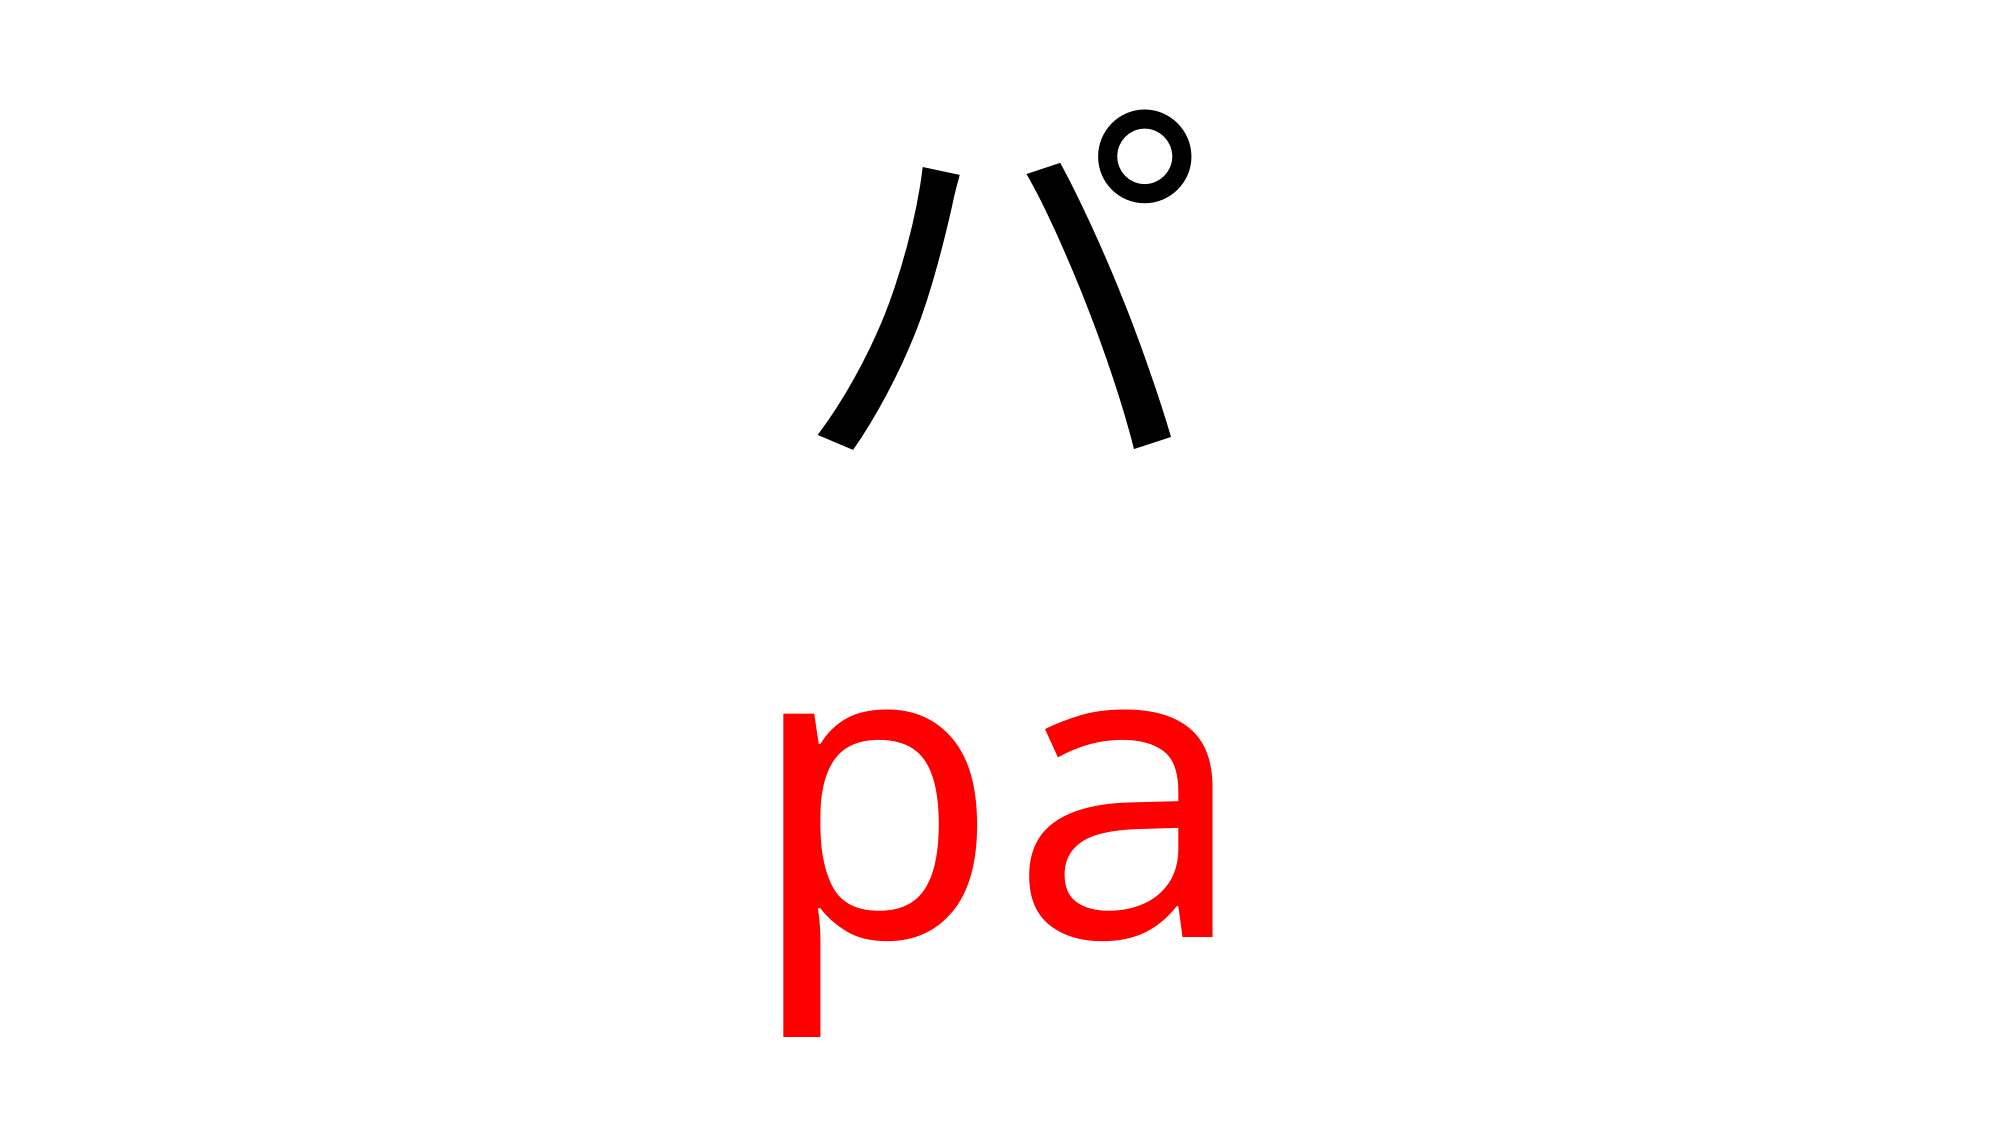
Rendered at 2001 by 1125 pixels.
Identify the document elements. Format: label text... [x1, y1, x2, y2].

title パ [249, 71, 1750, 545]
text_box pa [249, 562, 1750, 1036]
